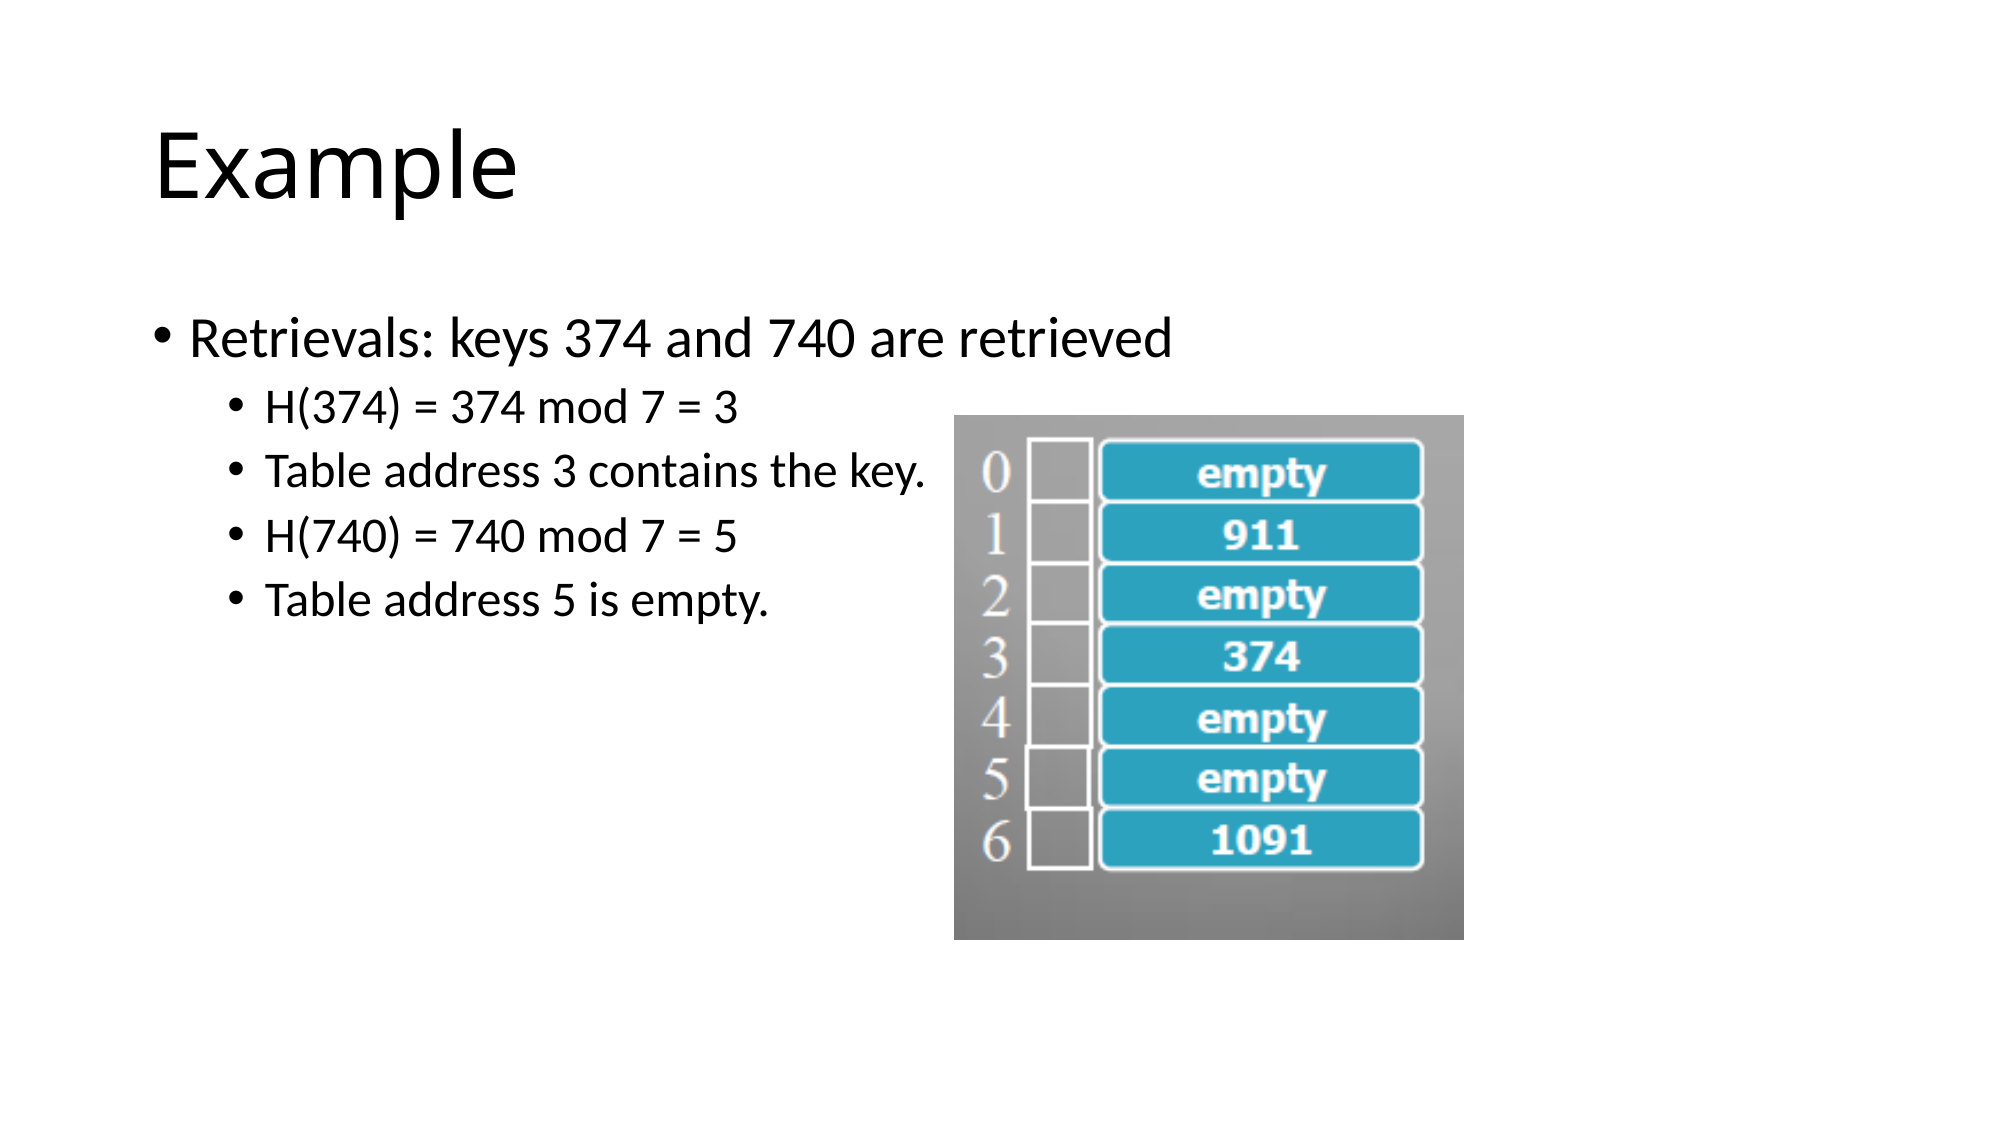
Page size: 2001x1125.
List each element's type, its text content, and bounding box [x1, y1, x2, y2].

picture [954, 415, 1464, 941]
list Retrievals: keys 374 and 740 are retrieved H(374) = 374 mod 7 = 3 Table address 3 contains the key. H(740) = 740 mod 7 = 5 Table address 5 is empty. [137, 299, 1863, 1014]
title Example [137, 59, 1863, 278]
